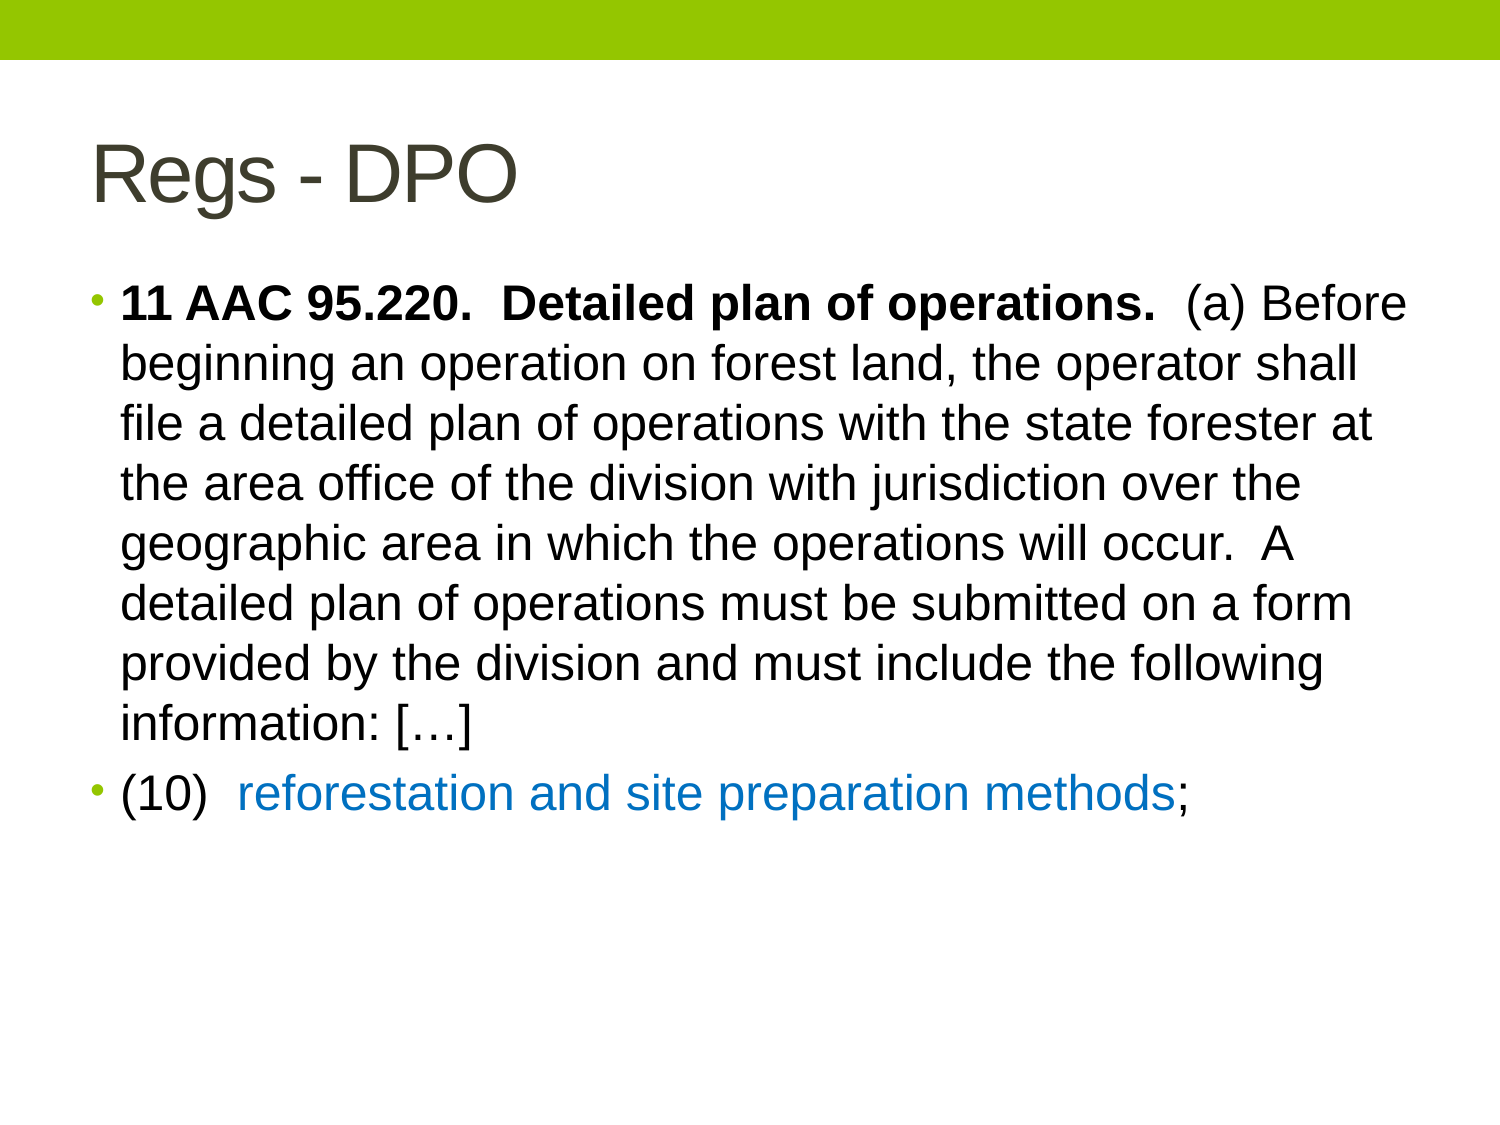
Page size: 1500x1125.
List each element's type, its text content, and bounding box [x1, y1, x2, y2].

list 11 AAC 95.220. Detailed plan of operations. (a) Before beginning an operation on forest land, the operator shall file a detailed plan of operations with the state forester at the area office of the division with jurisdiction over the geographic area in which the operations will occur. A detailed plan of operations must be submitted on a form provided by the division and must include the following information: […] (10) reforestation and site preparation methods; [75, 262, 1425, 1063]
title Regs - DPO [75, 87, 1425, 250]
